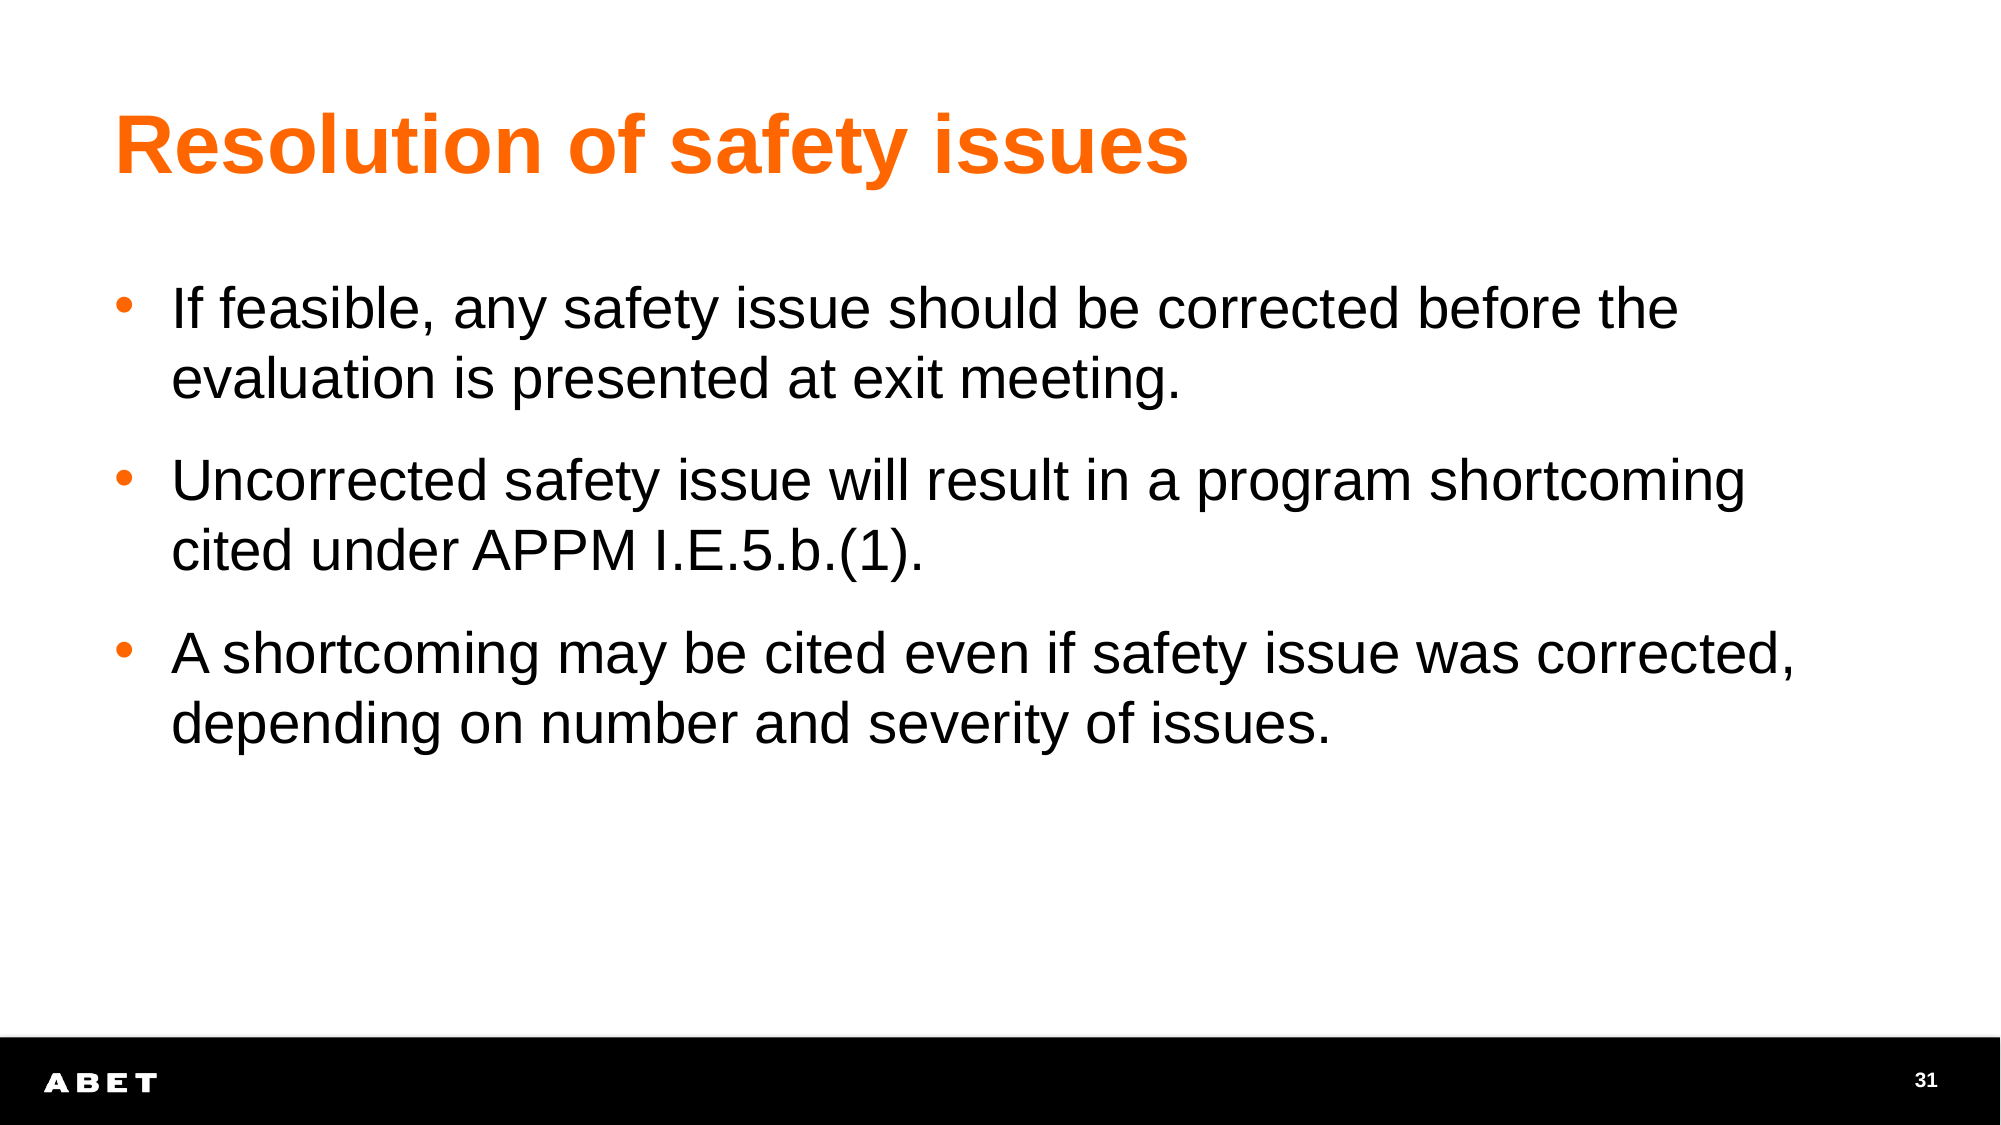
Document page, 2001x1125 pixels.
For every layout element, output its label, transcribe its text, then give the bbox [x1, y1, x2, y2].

list If feasible, any safety issue should be corrected before the evaluation is presented at exit meeting. Uncorrected safety issue will result in a program shortcoming cited under APPM I.E.5.b.(1). A shortcoming may be cited even if safety issue was corrected, depending on number and severity of issues. [99, 262, 1900, 975]
picture [16, 1052, 184, 1113]
title Resolution of safety issues [99, 82, 1900, 213]
